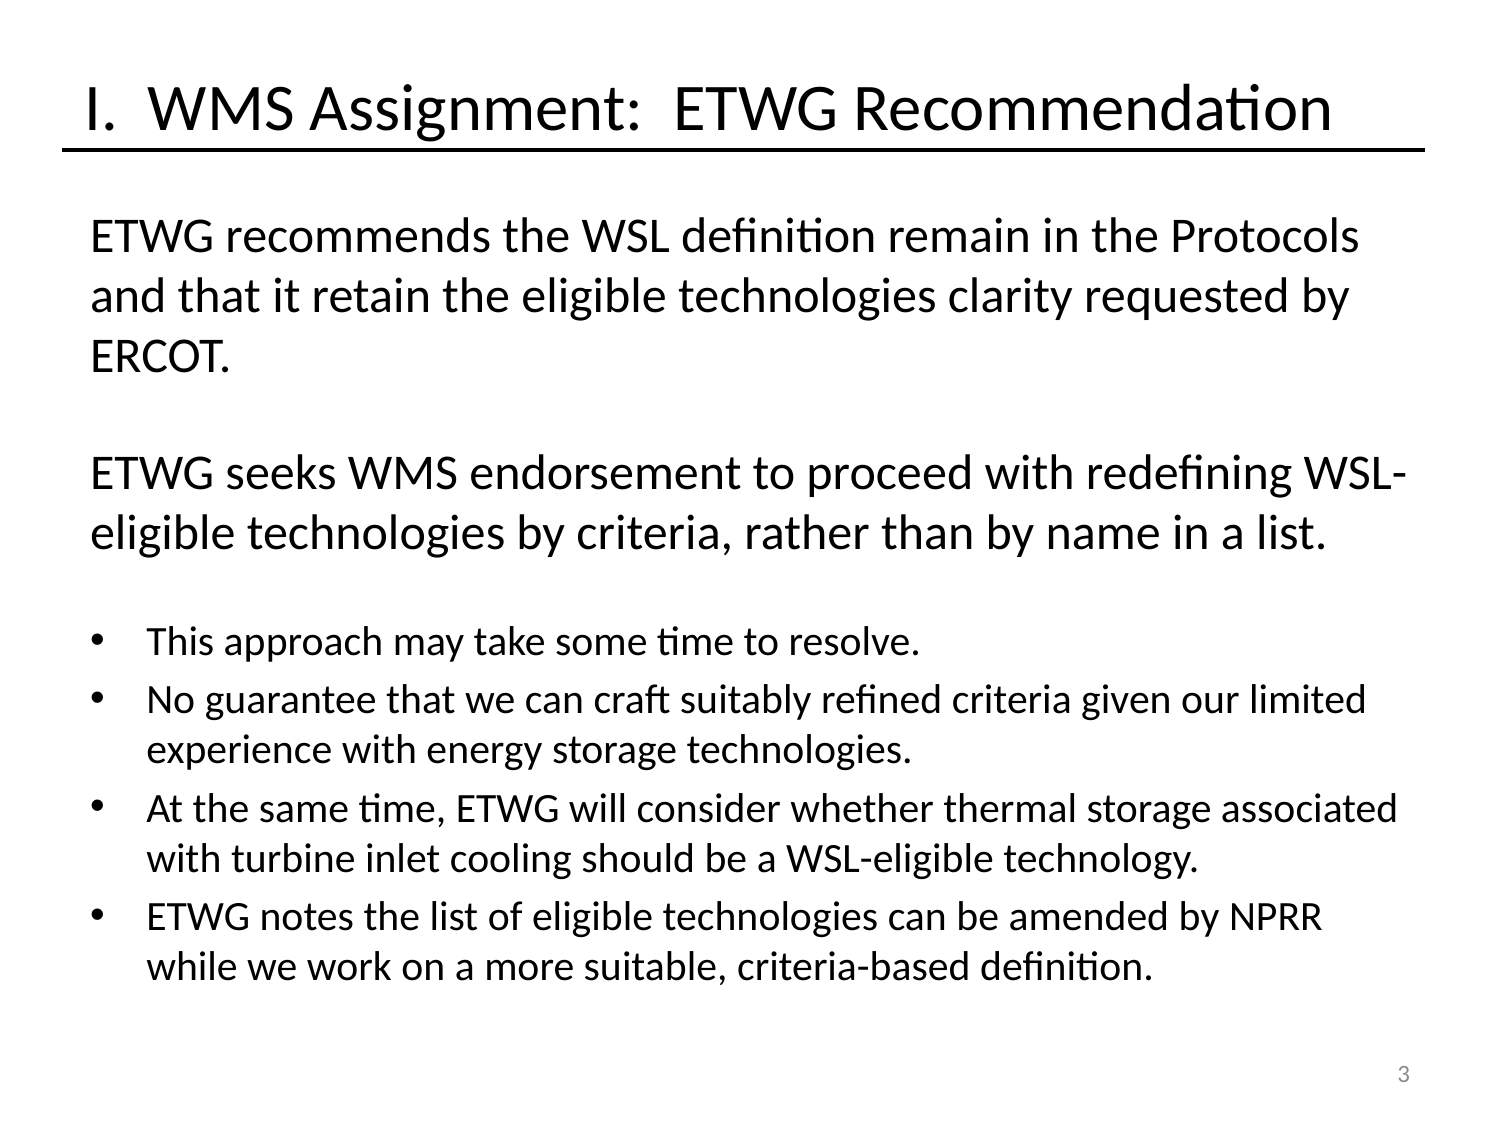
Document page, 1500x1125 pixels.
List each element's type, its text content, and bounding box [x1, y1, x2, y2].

list ETWG recommends the WSL definition remain in the Protocols and that it retain the eligible technologies clarity requested by ERCOT. ETWG seeks WMS endorsement to proceed with redefining WSL-eligible technologies by criteria, rather than by name in a list. This approach may take some time to resolve. No guarantee that we can craft suitably refined criteria given our limited experience with energy storage technologies. At the same time, ETWG will consider whether thermal storage associated with turbine inlet cooling should be a WSL-eligible technology. ETWG notes the list of eligible technologies can be amended by NPRR while we work on a more suitable, criteria-based definition. [75, 195, 1425, 1120]
slide_number 3 [1074, 1042, 1425, 1103]
title I. WMS Assignment: ETWG Recommendation [69, 45, 1432, 163]
